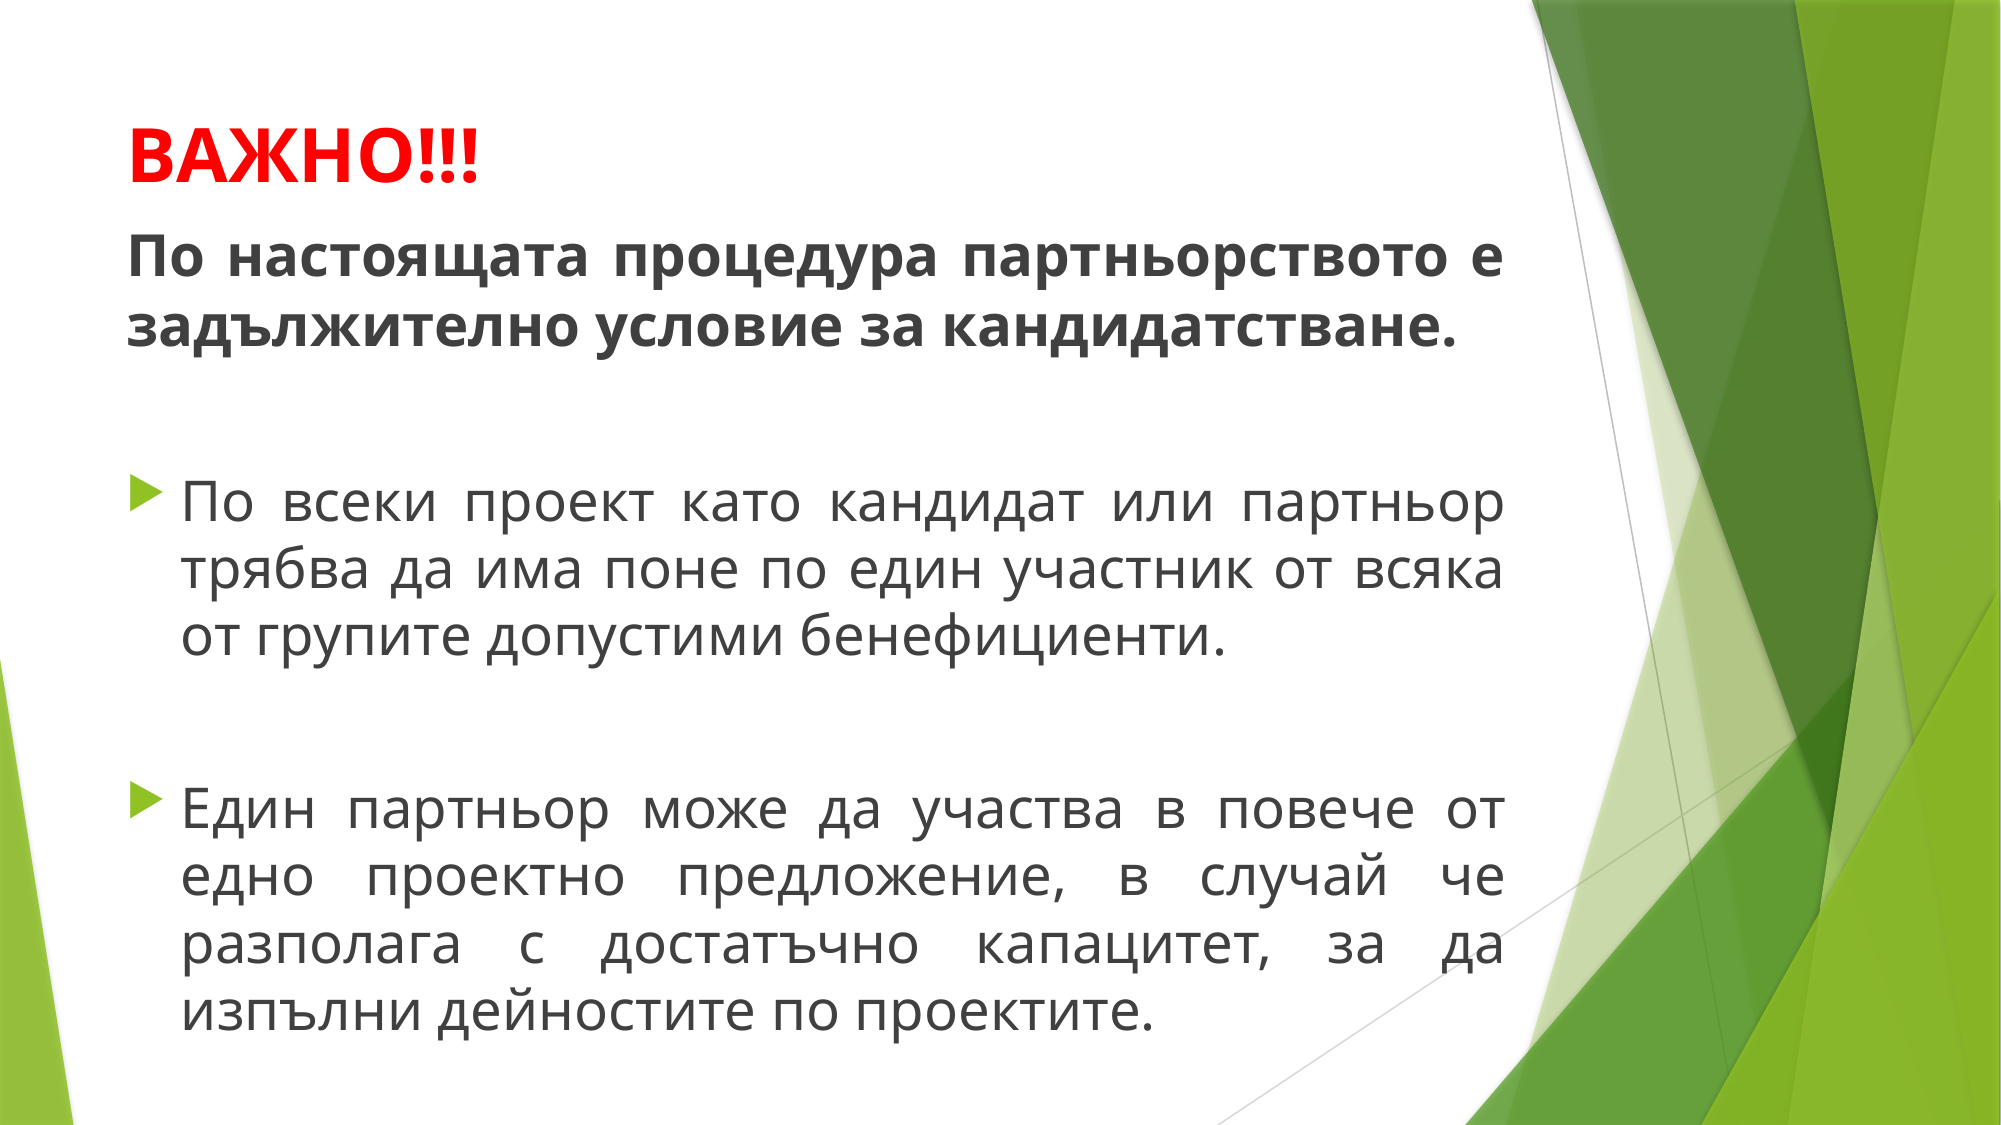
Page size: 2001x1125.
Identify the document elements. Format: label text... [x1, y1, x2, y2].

list По настоящата процедура партньорството е задължително условие за кандидатстване. По всеки проект като кандидат или партньор трябва да има поне по един участник от всяка от групите допустими бенефициенти. Един партньор може да участва в повече от едно проектно предложение, в случай че разполага с достатъчно капацитет, за да изпълни дейностите по проектите. [111, 211, 1522, 1106]
title ВАЖНО!!! [111, 99, 1522, 211]
